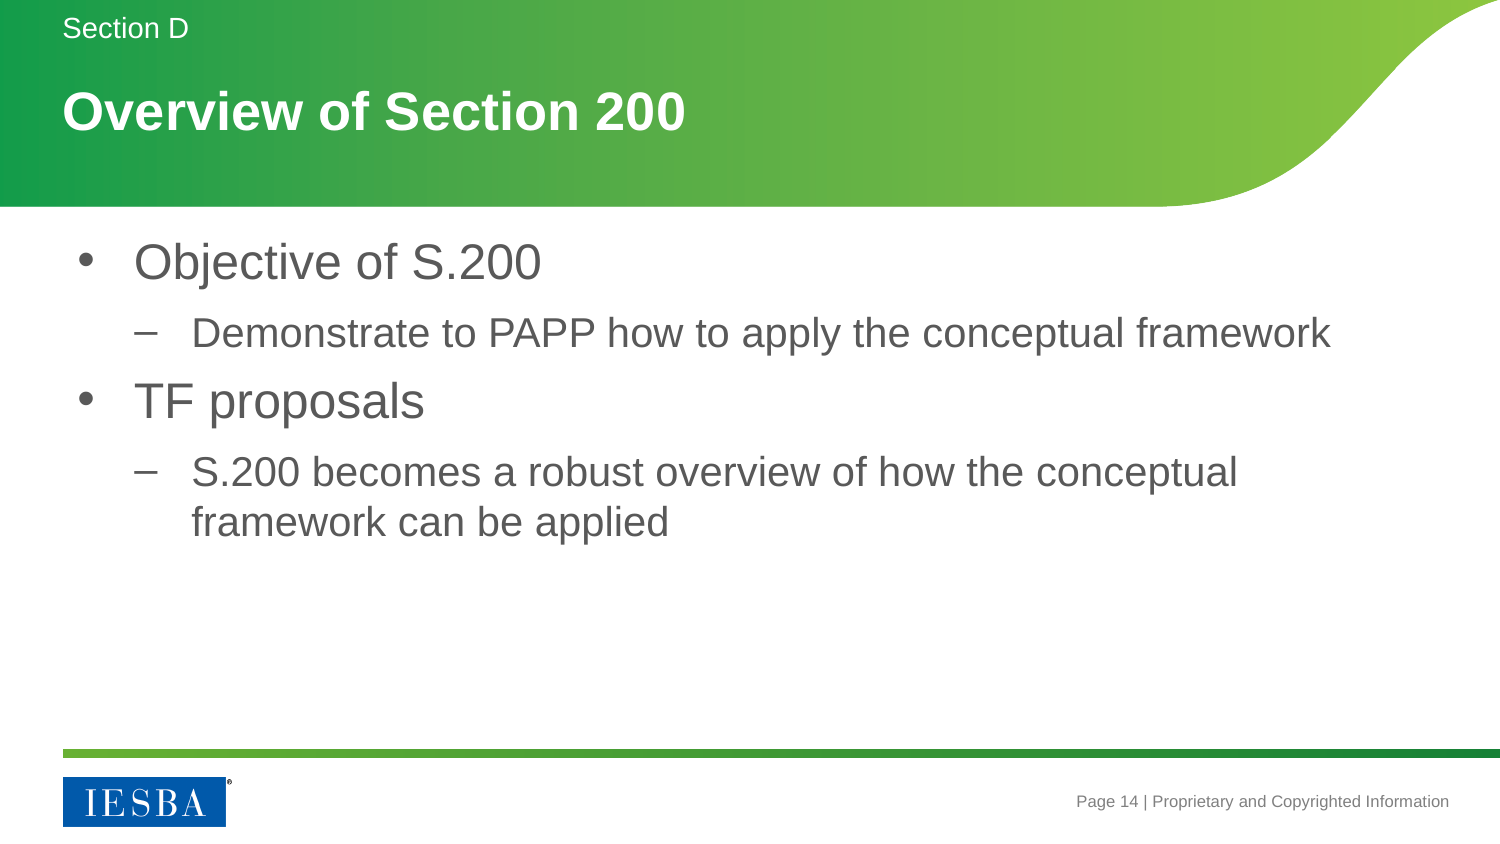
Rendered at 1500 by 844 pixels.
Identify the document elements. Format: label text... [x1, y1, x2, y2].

title Overview of Section 200 [62, 75, 1300, 142]
picture [0, 0, 1500, 207]
list Objective of S.200 Demonstrate to PAPP how to apply the conceptual framework TF proposals S.200 becomes a robust overview of how the conceptual framework can be applied [62, 221, 1388, 725]
subtitle Section D [62, 9, 500, 38]
picture [63, 777, 232, 827]
